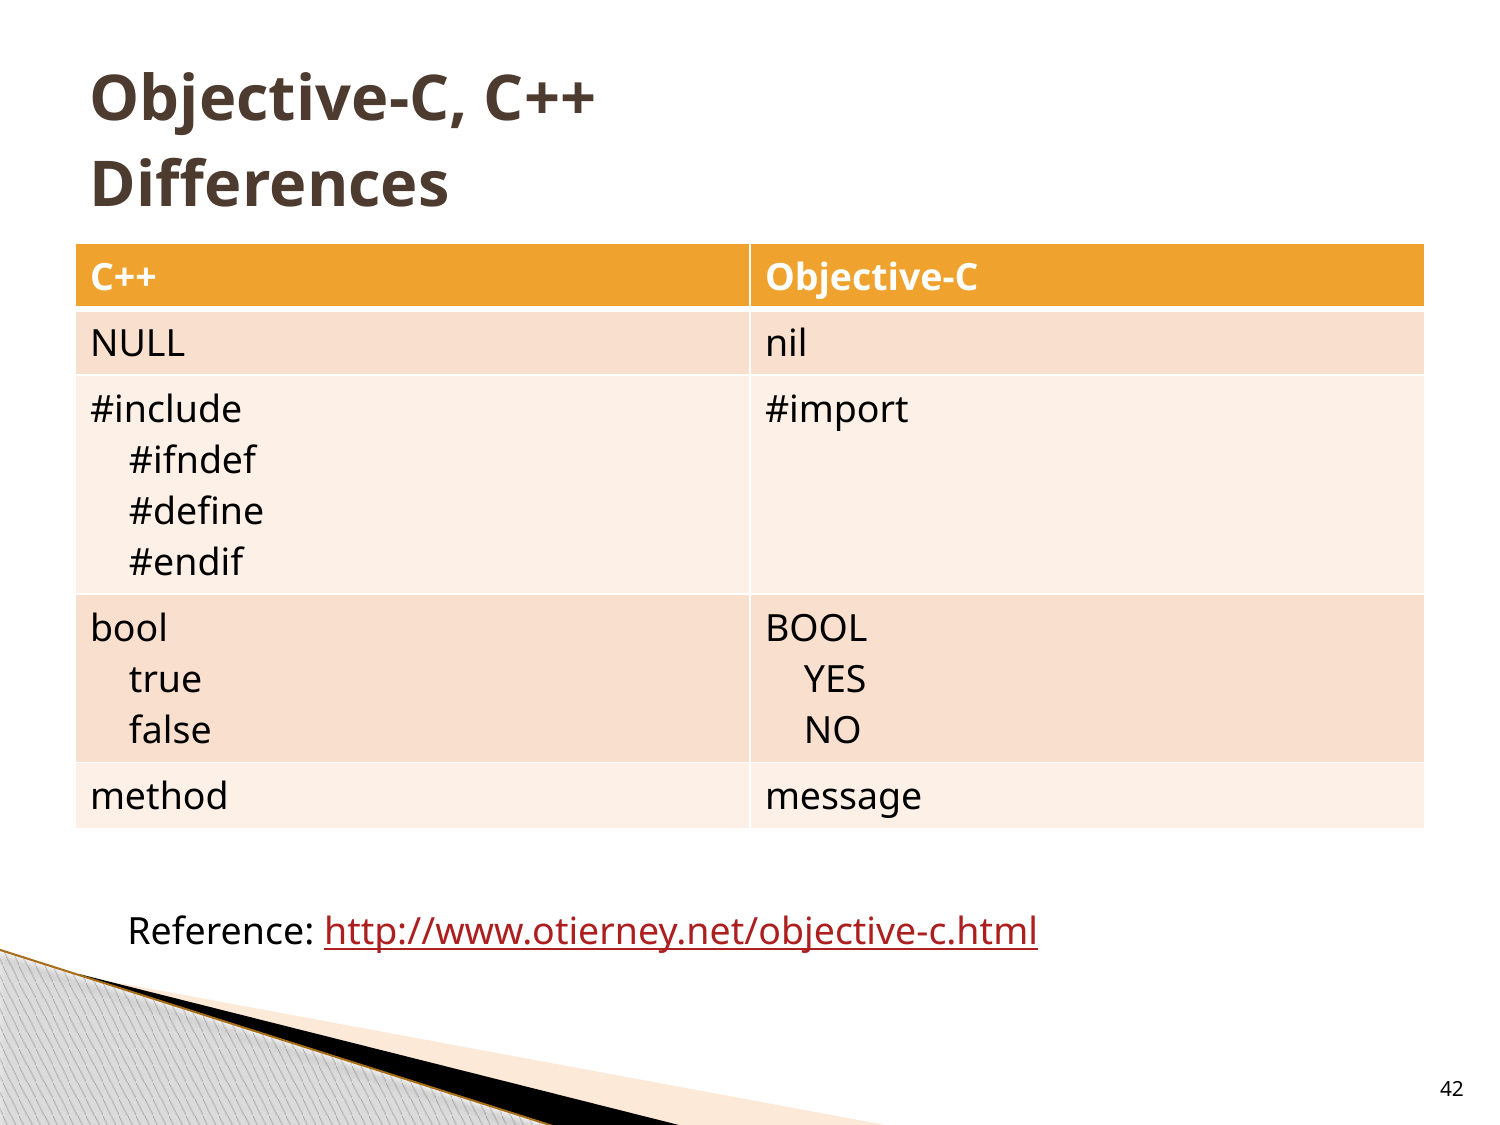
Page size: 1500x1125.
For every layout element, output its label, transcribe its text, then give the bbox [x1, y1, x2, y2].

table_cell NULL [76, 312, 749, 374]
slide_number 42 [1418, 1051, 1479, 1112]
table_cell message [751, 763, 1424, 828]
title Objective-C, C++ Differences [75, 45, 1425, 233]
table_cell BOOL YES NO [751, 595, 1424, 762]
table_cell nil [751, 312, 1424, 374]
text_box Reference: http://www.otierney.net/objective-c.html [112, 899, 1388, 966]
table_header C++ [76, 244, 749, 306]
table_cell #include #ifndef #define #endif [76, 376, 749, 593]
table_header Objective-C [751, 244, 1424, 306]
table_cell bool true false [76, 595, 749, 762]
table_cell #import [751, 376, 1424, 593]
table_cell method [76, 763, 749, 828]
